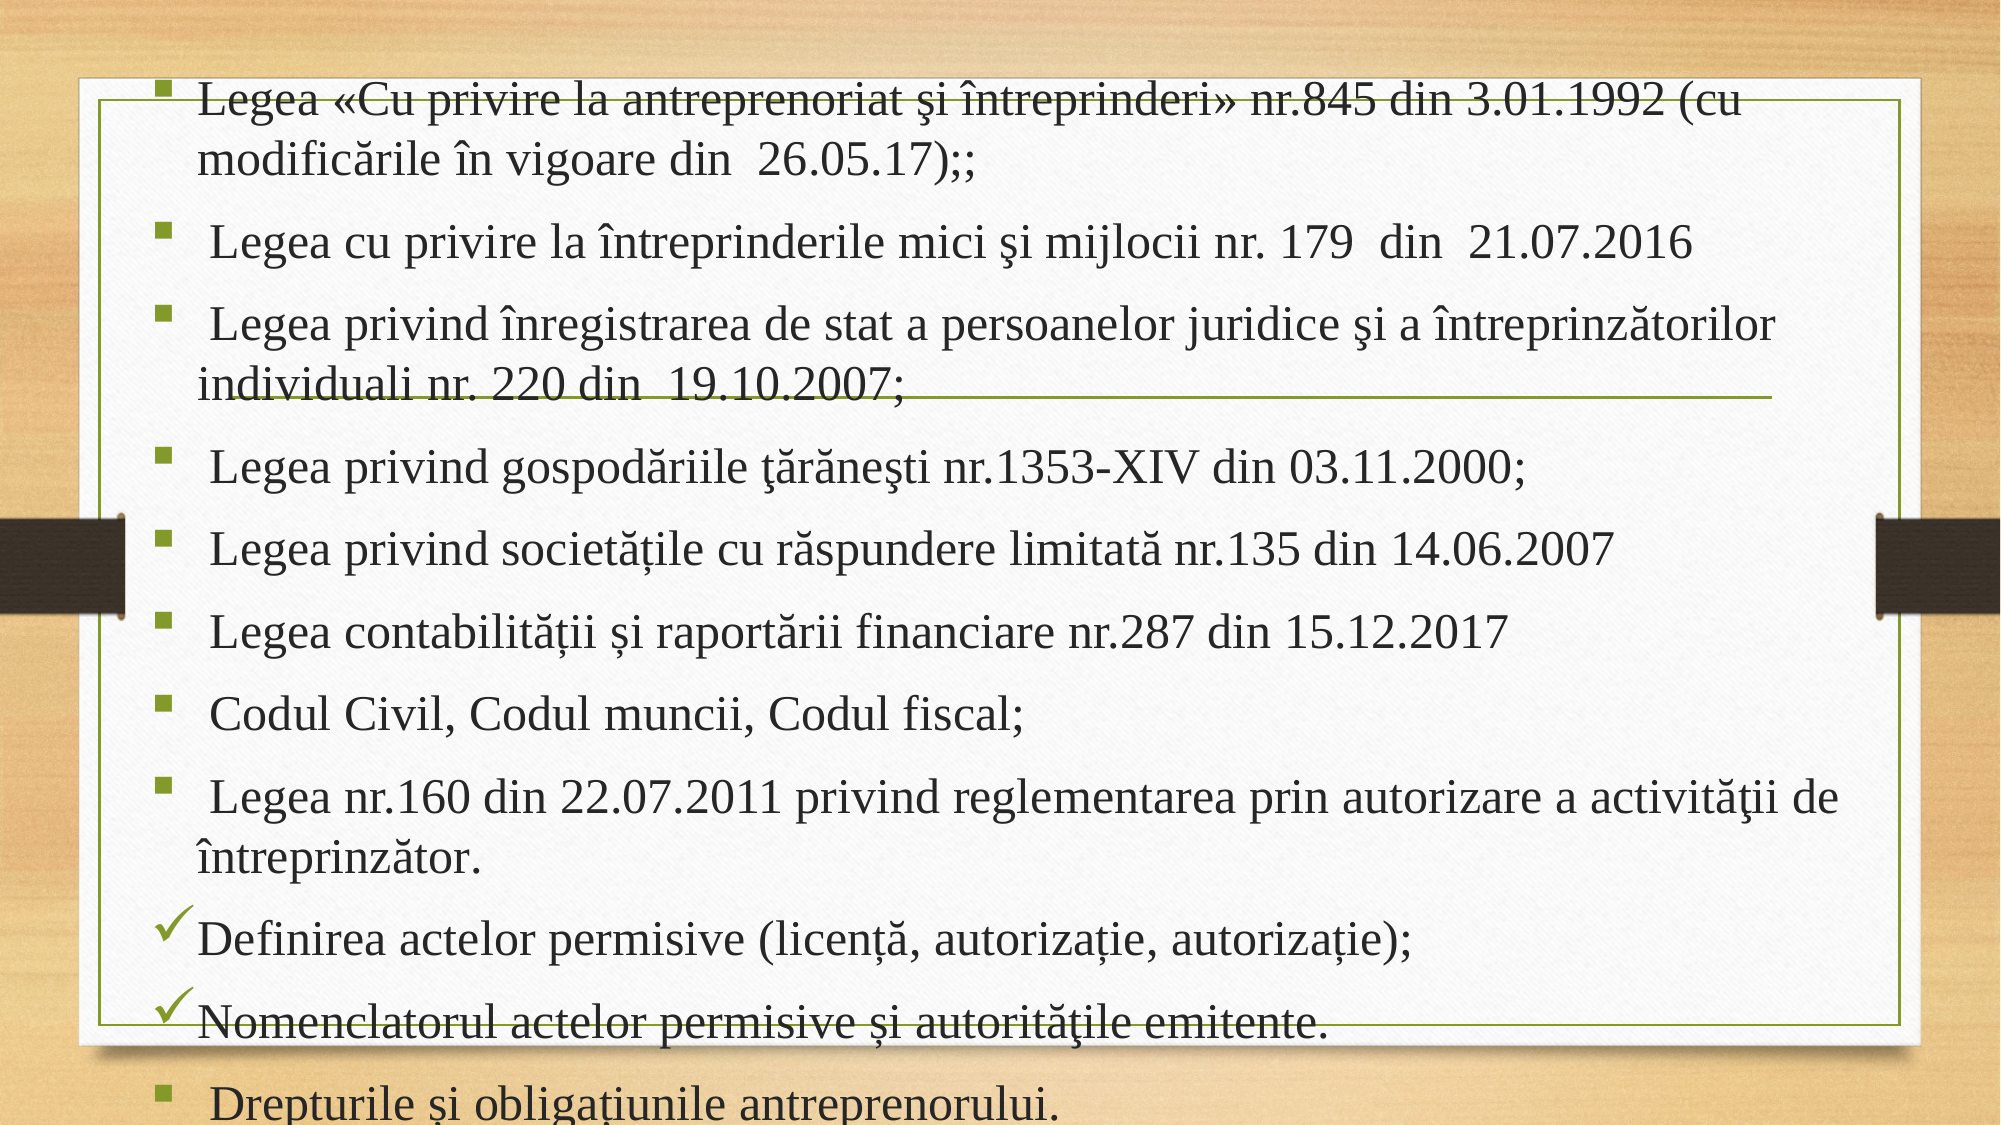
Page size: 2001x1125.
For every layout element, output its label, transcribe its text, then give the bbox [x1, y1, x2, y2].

list Legea «Cu privire la antreprenoriat şi întreprinderi» nr.845 din 3.01.1992 (cu modificările în vigoare din 26.05.17);; Legea cu privire la întreprinderile mici şi mijlocii nr. 179 din 21.07.2016 Legea privind înregistrarea de stat a persoanelor juridice şi a întreprinzătorilor individuali nr. 220 din 19.10.2007; Legea privind gospodăriile ţărăneşti nr.1353-XIV din 03.11.2000; Legea privind societățile cu răspundere limitată nr.135 din 14.06.2007 Legea contabilității și raportării financiare nr.287 din 15.12.2017 Codul Civil, Codul muncii, Codul fiscal; Legea nr.160 din 22.07.2011 privind reglementarea prin autorizare a activităţii de întreprinzător. Definirea actelor permisive (licență, autorizație, autorizație); Nomenclatorul actelor permisive și autorităţile emitente. Drepturile și obligațiunile antreprenorului. [135, 58, 1863, 856]
picture [0, 0, 2001, 1125]
